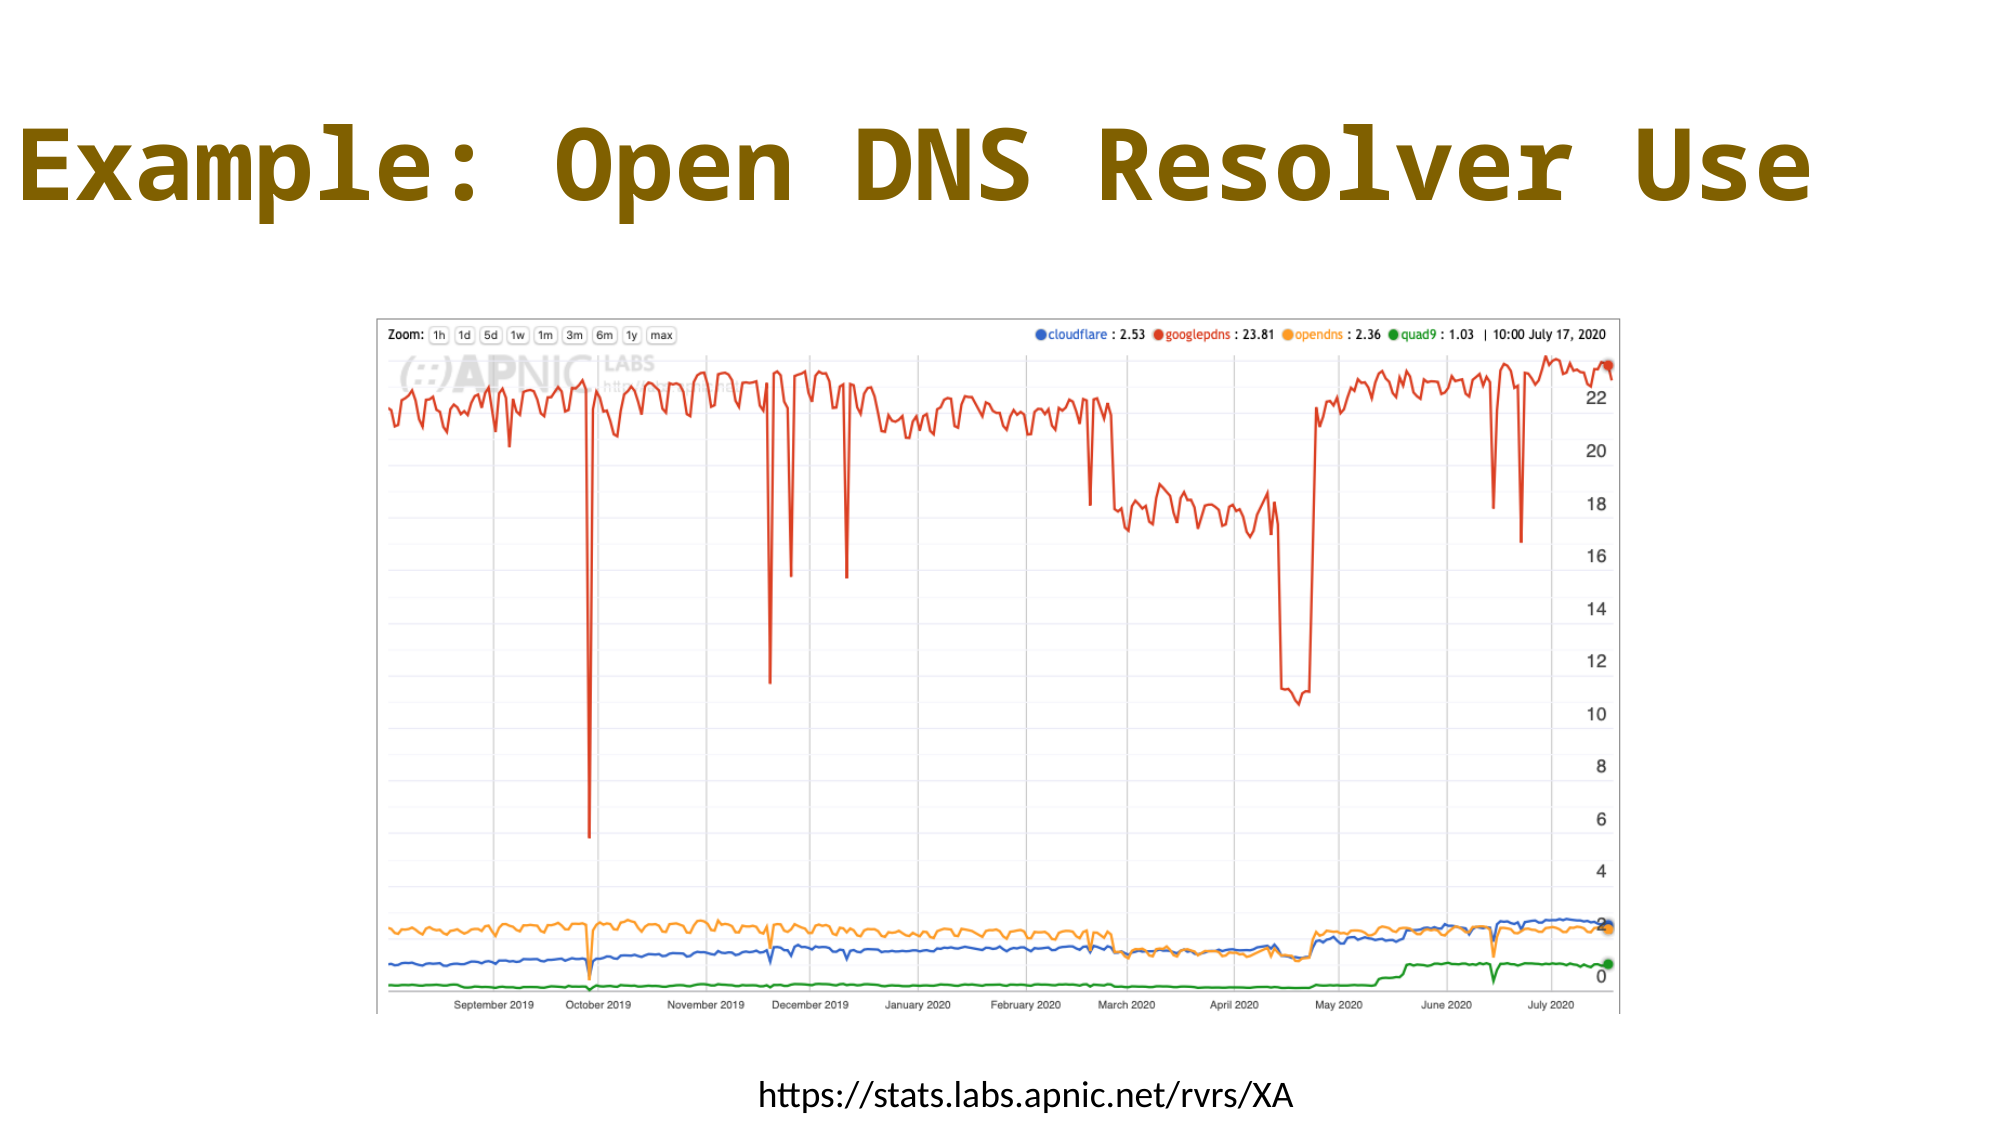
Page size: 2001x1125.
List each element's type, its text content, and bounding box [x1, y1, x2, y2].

title Example: Open DNS Resolver Use [0, 59, 1957, 278]
text_box https://stats.labs.apnic.net/rvrs/XA [743, 1062, 1310, 1123]
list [370, 299, 1630, 1014]
